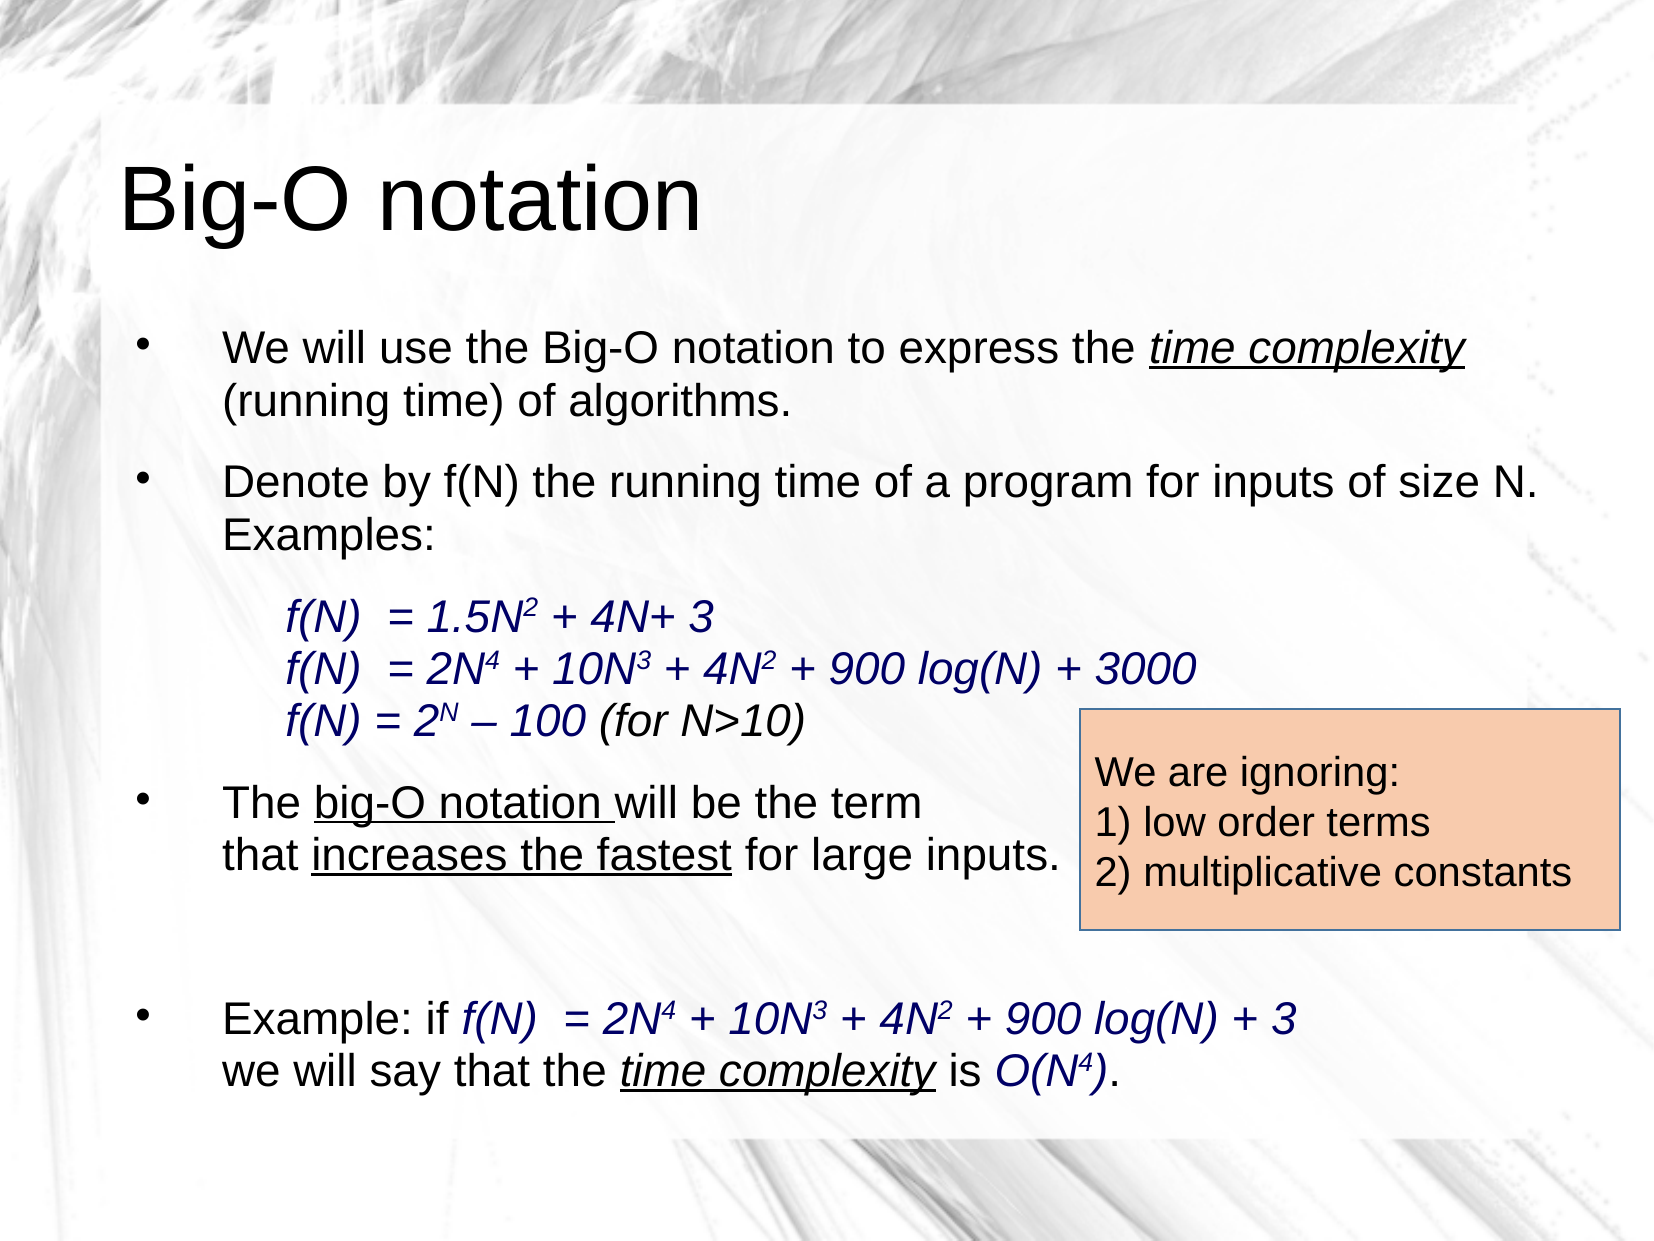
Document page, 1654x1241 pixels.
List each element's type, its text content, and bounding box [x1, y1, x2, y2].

title Big-O notation [118, 112, 1506, 281]
list We will use the Big-O notation to express the time complexity (running time) of algorithms. Denote by f(N) the running time of a program for inputs of size N. Examples: f(N) = 1.5N2 + 4N+ 3 f(N) = 2N4 + 10N3 + 4N2 + 900 log(N) + 3000 f(N) = 2N – 100 (for N>10) The big-O notation will be the term that increases the fastest for large inputs. Example: if f(N) = 2N4 + 10N3 + 4N2 + 900 log(N) + 3 we will say that the time complexity is O(N4). [118, 319, 1571, 1109]
picture [0, 0, 1654, 1241]
text_box We are ignoring: 1) low order terms 2) multiplicative constants [1079, 709, 1620, 930]
